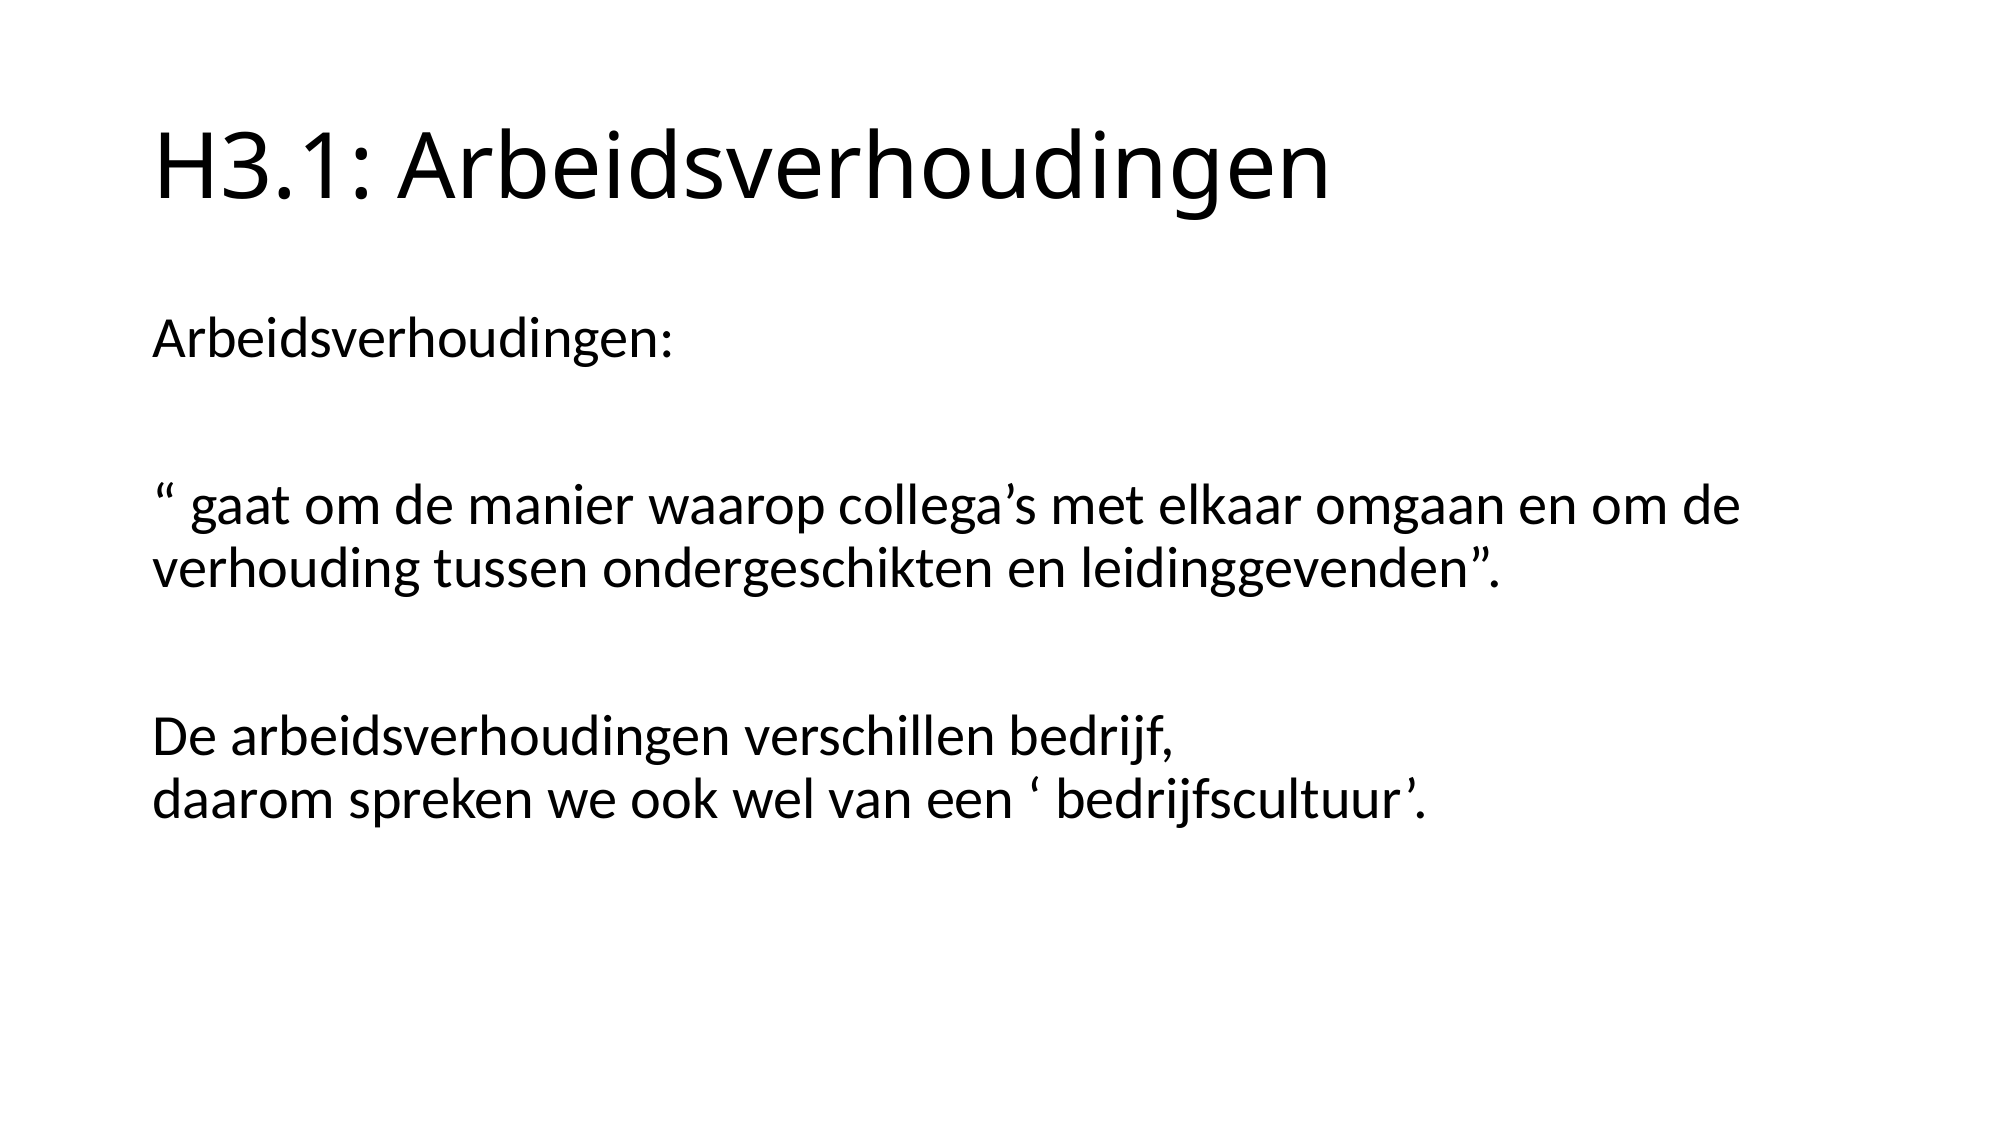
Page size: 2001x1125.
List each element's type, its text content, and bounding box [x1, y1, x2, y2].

list Arbeidsverhoudingen: “ gaat om de manier waarop collega’s met elkaar omgaan en om de verhouding tussen ondergeschikten en leidinggevenden”. De arbeidsverhoudingen verschillen bedrijf, daarom spreken we ook wel van een ‘ bedrijfscultuur’. [137, 299, 1863, 1014]
title H3.1: Arbeidsverhoudingen [137, 59, 1863, 278]
